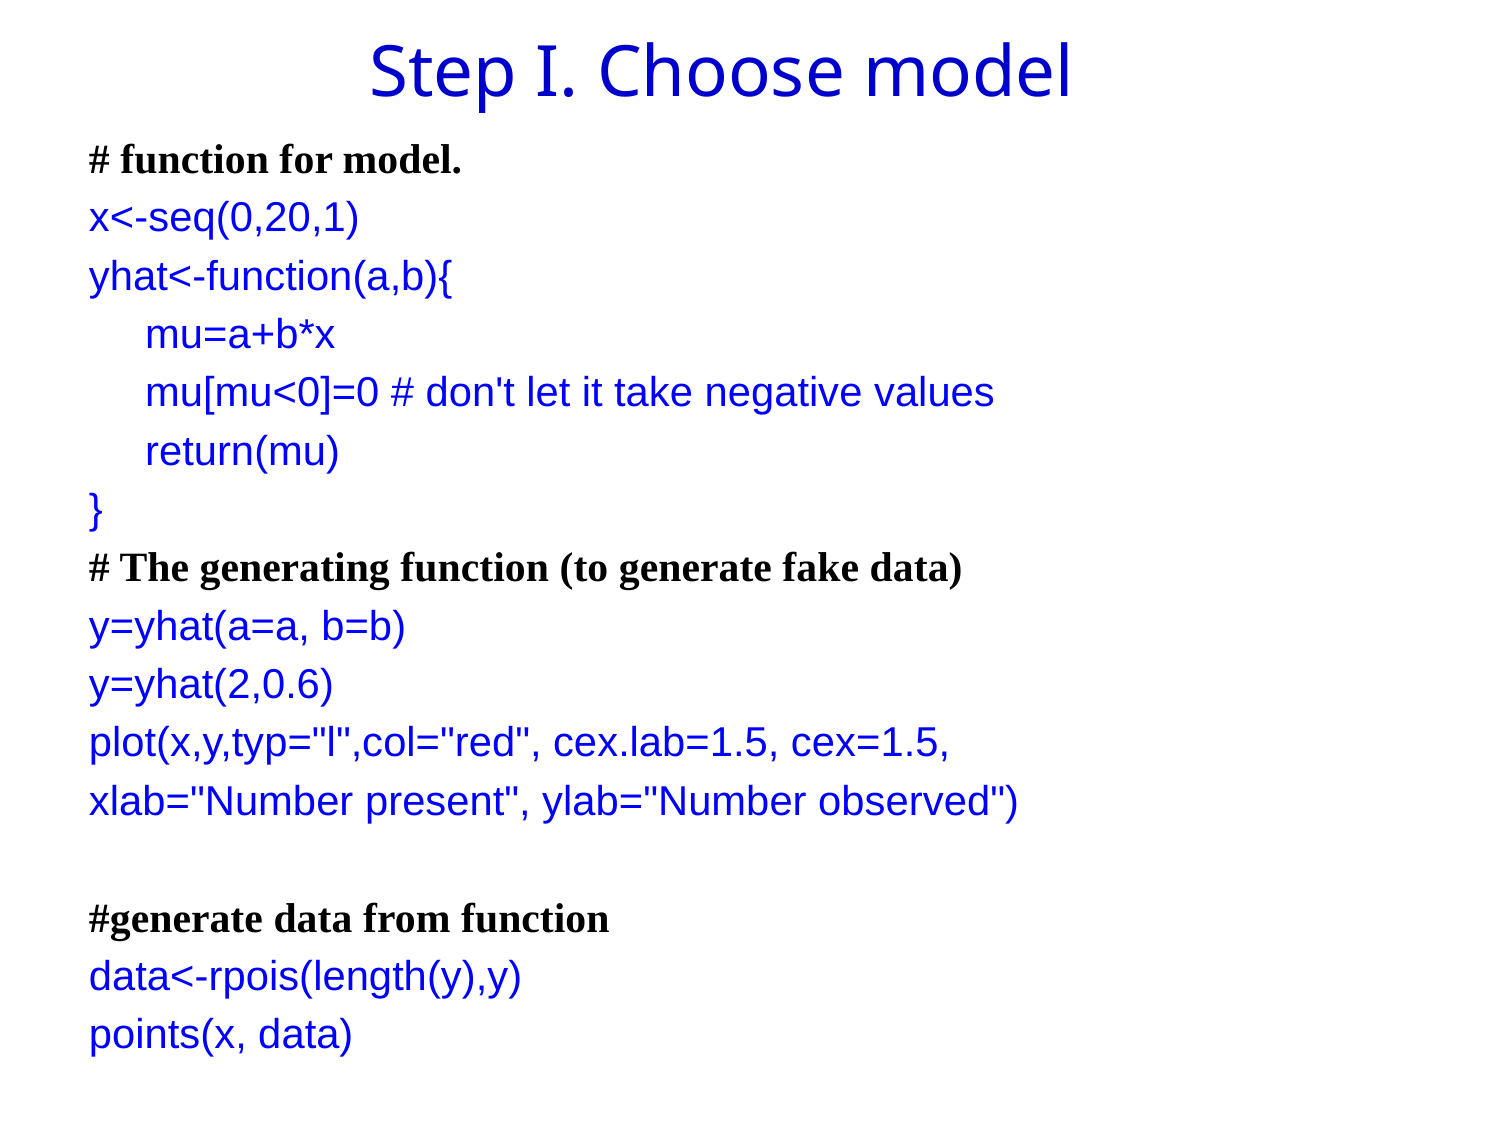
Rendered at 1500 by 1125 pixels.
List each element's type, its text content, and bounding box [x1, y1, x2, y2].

title Step I. Choose model [149, 0, 1295, 119]
list # function for model. x<-seq(0,20,1) yhat<-function(a,b){ mu=a+b*x mu[mu<0]=0 # don't let it take negative values return(mu) } # The generating function (to generate fake data) y=yhat(a=a, b=b) y=yhat(2,0.6) plot(x,y,typ="l",col="red", cex.lab=1.5, cex=1.5, xlab="Number present", ylab="Number observed") #generate data from function data<-rpois(length(y),y) points(x, data) [74, 124, 1426, 868]
